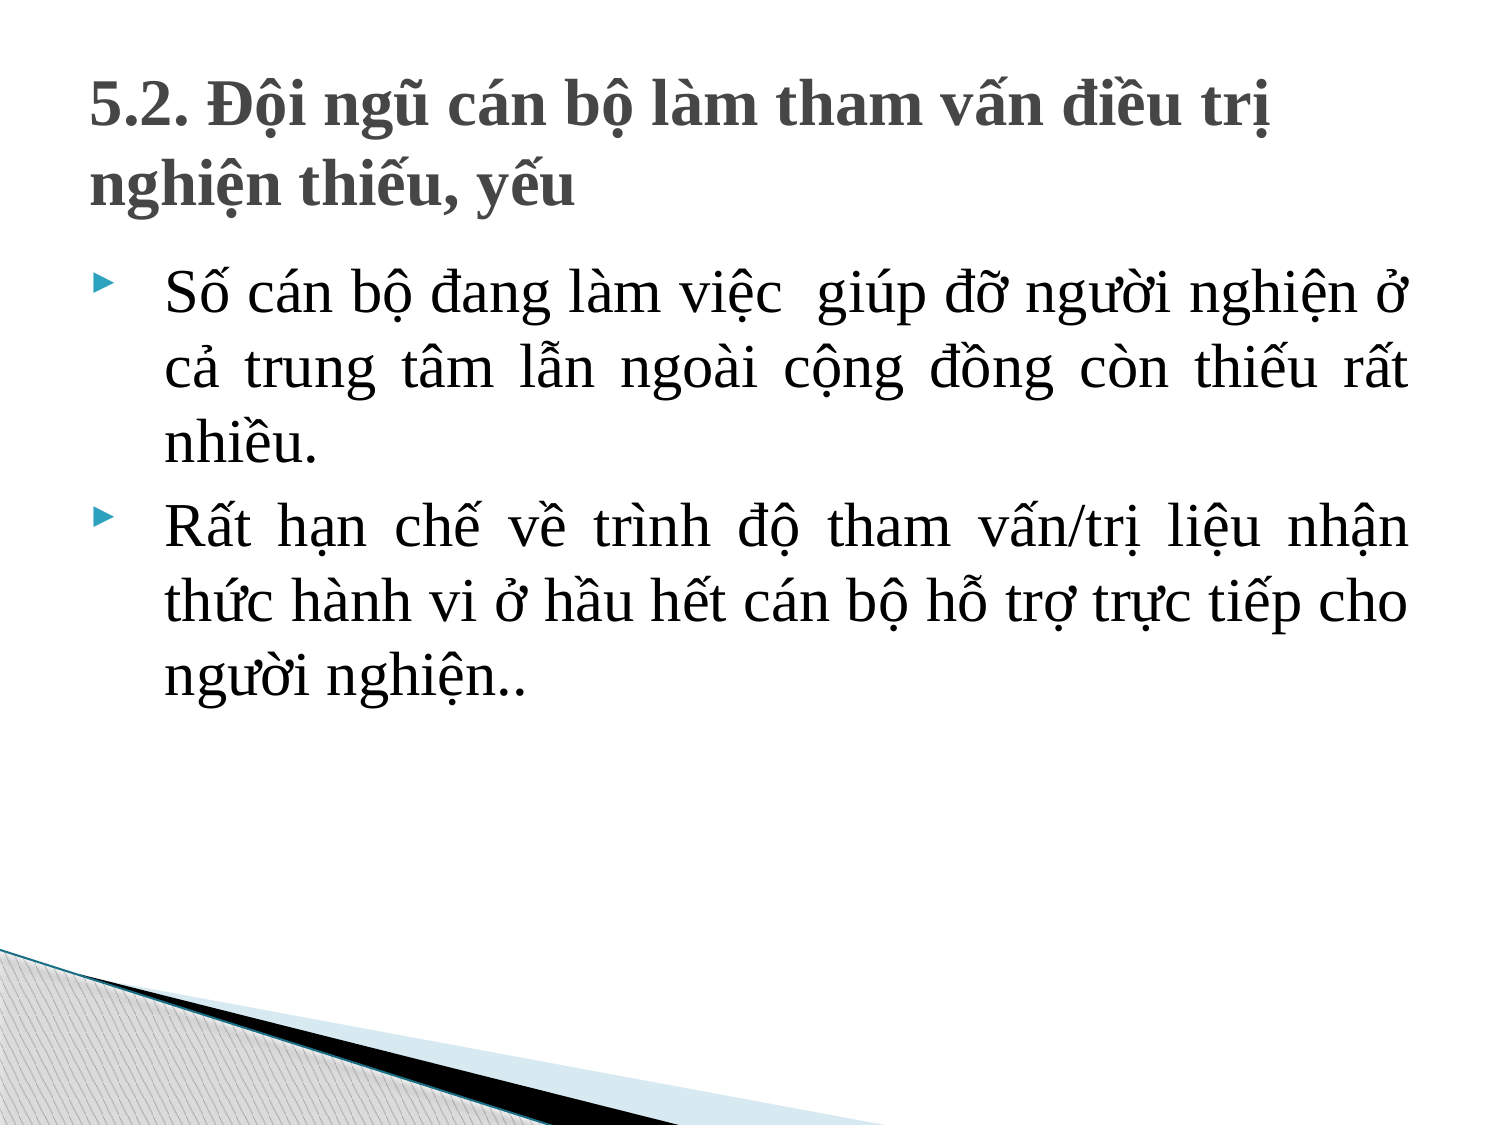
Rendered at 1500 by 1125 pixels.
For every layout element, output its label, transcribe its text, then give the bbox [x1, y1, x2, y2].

list Số cán bộ đang làm việc giúp đỡ người nghiện ở cả trung tâm lẫn ngoài cộng đồng còn thiếu rất nhiều. Rất hạn chế về trình độ tham vấn/trị liệu nhận thức hành vi ở hầu hết cán bộ hỗ trợ trực tiếp cho người nghiện.. [75, 243, 1425, 986]
title 5.2. Đội ngũ cán bộ làm tham vấn điều trị nghiện thiếu, yếu [75, 45, 1425, 233]
